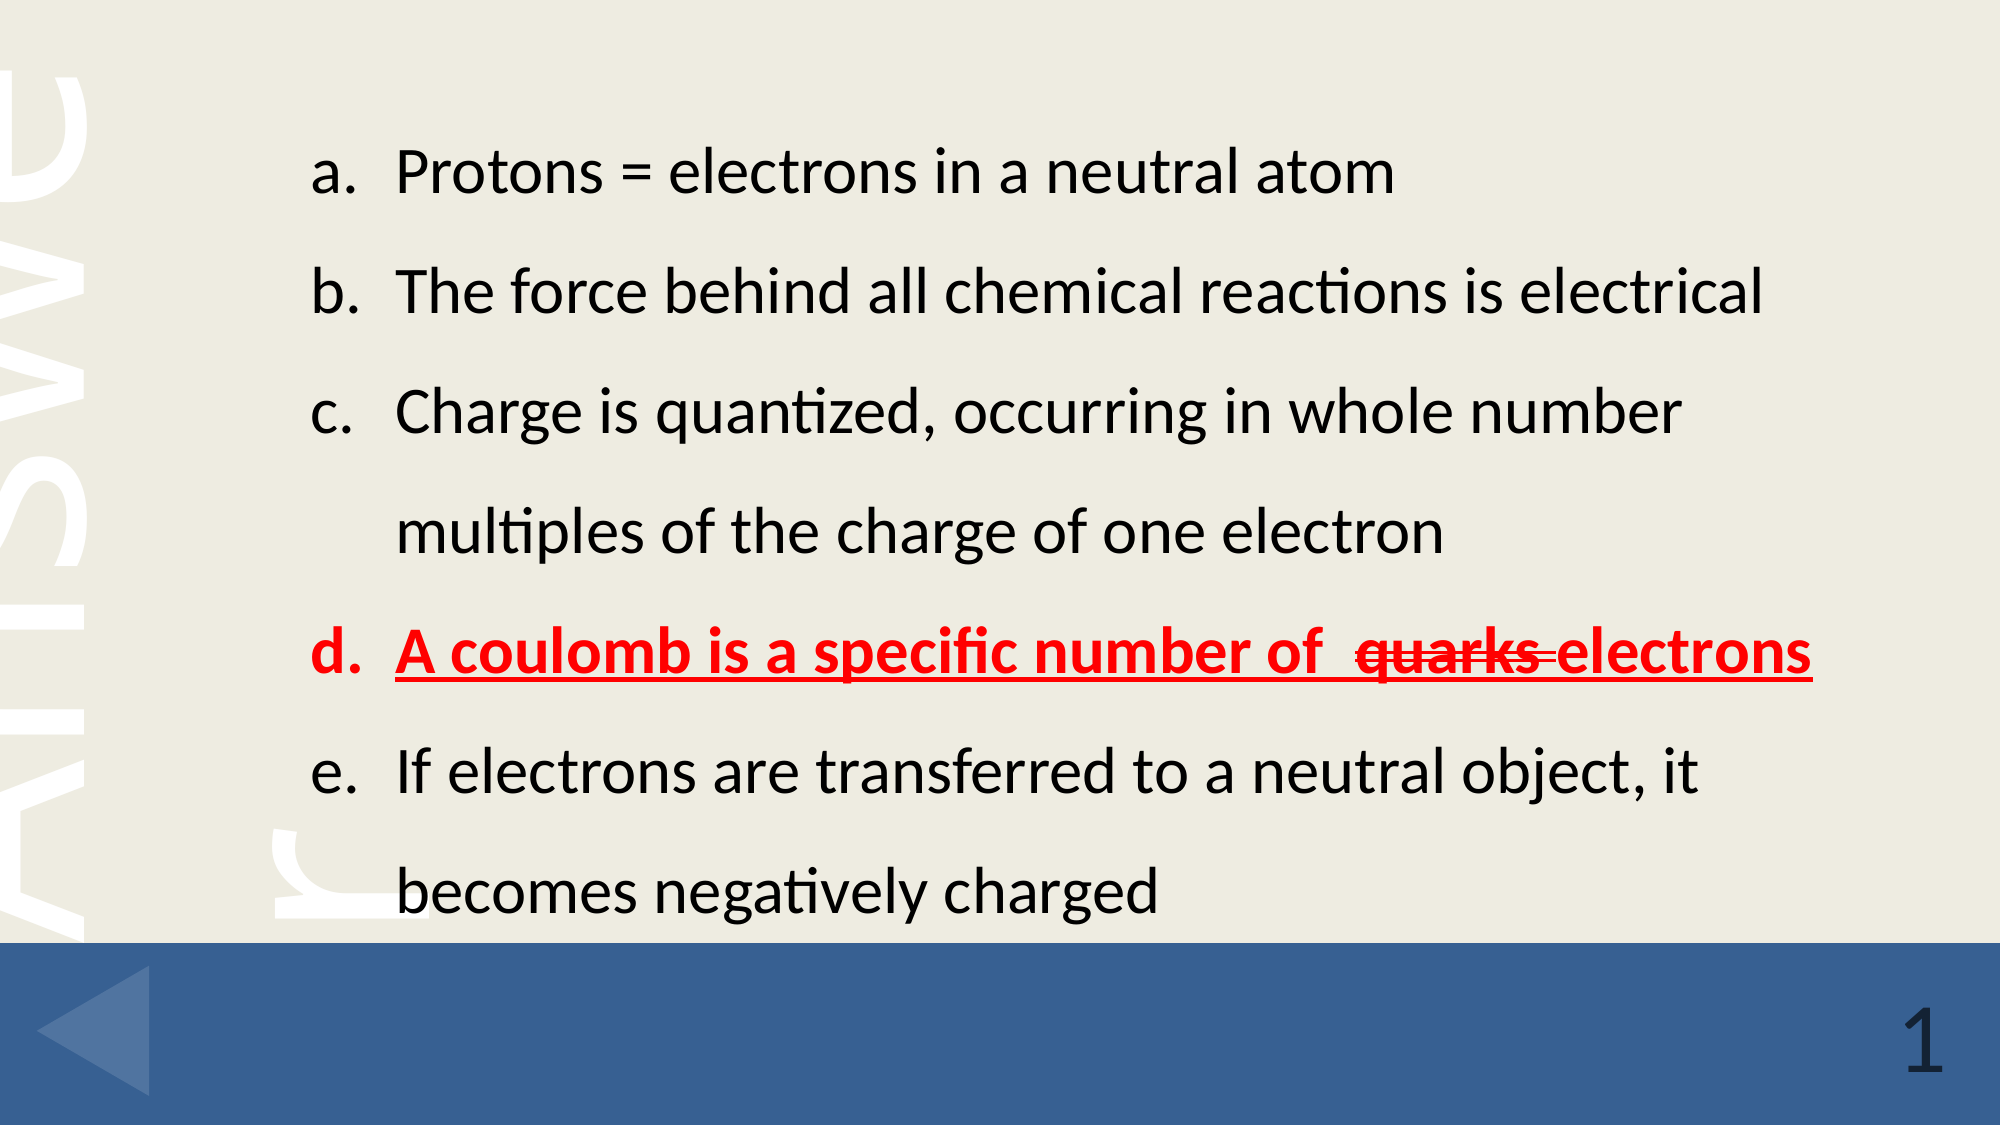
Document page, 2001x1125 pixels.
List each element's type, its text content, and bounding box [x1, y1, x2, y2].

list Protons = electrons in a neutral atom The force behind all chemical reactions is electrical Charge is quantized, occurring in whole number multiples of the charge of one electron A coulomb is a specific number of quarks electrons If electrons are transferred to a neutral object, it becomes negatively charged [295, 265, 1919, 988]
list 1 [1494, 967, 1963, 1097]
